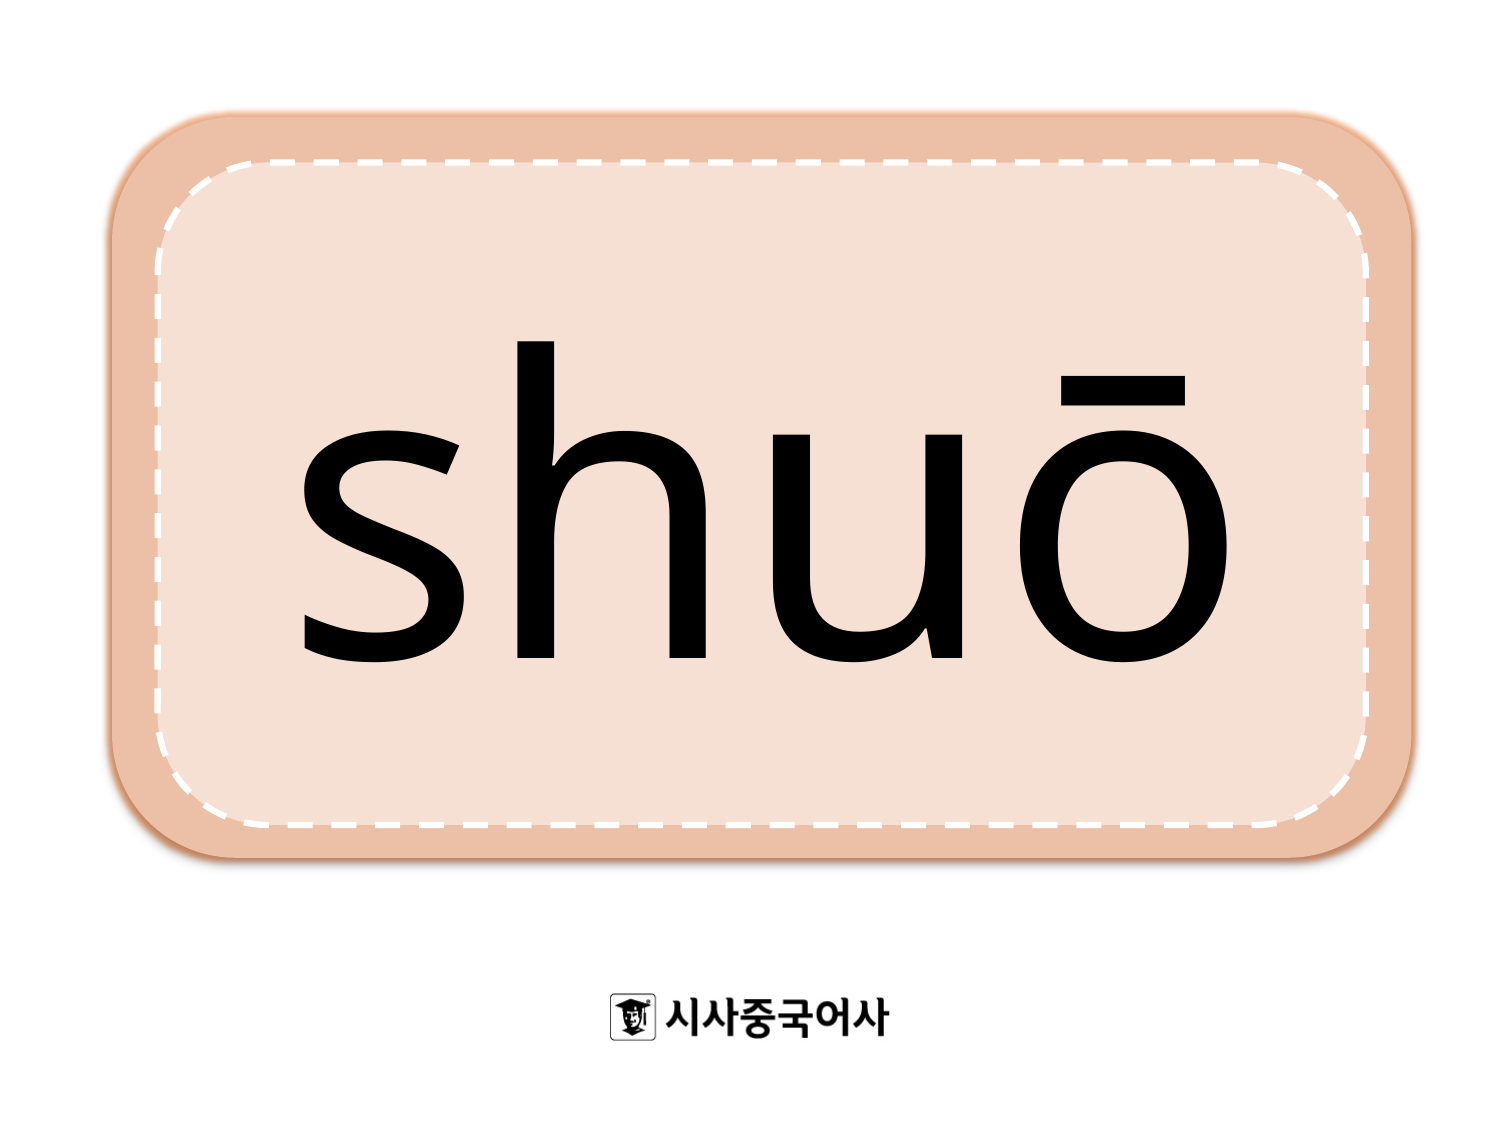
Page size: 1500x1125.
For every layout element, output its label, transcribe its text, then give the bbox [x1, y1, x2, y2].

picture [602, 987, 898, 1047]
text_box shuō [162, 160, 1371, 824]
